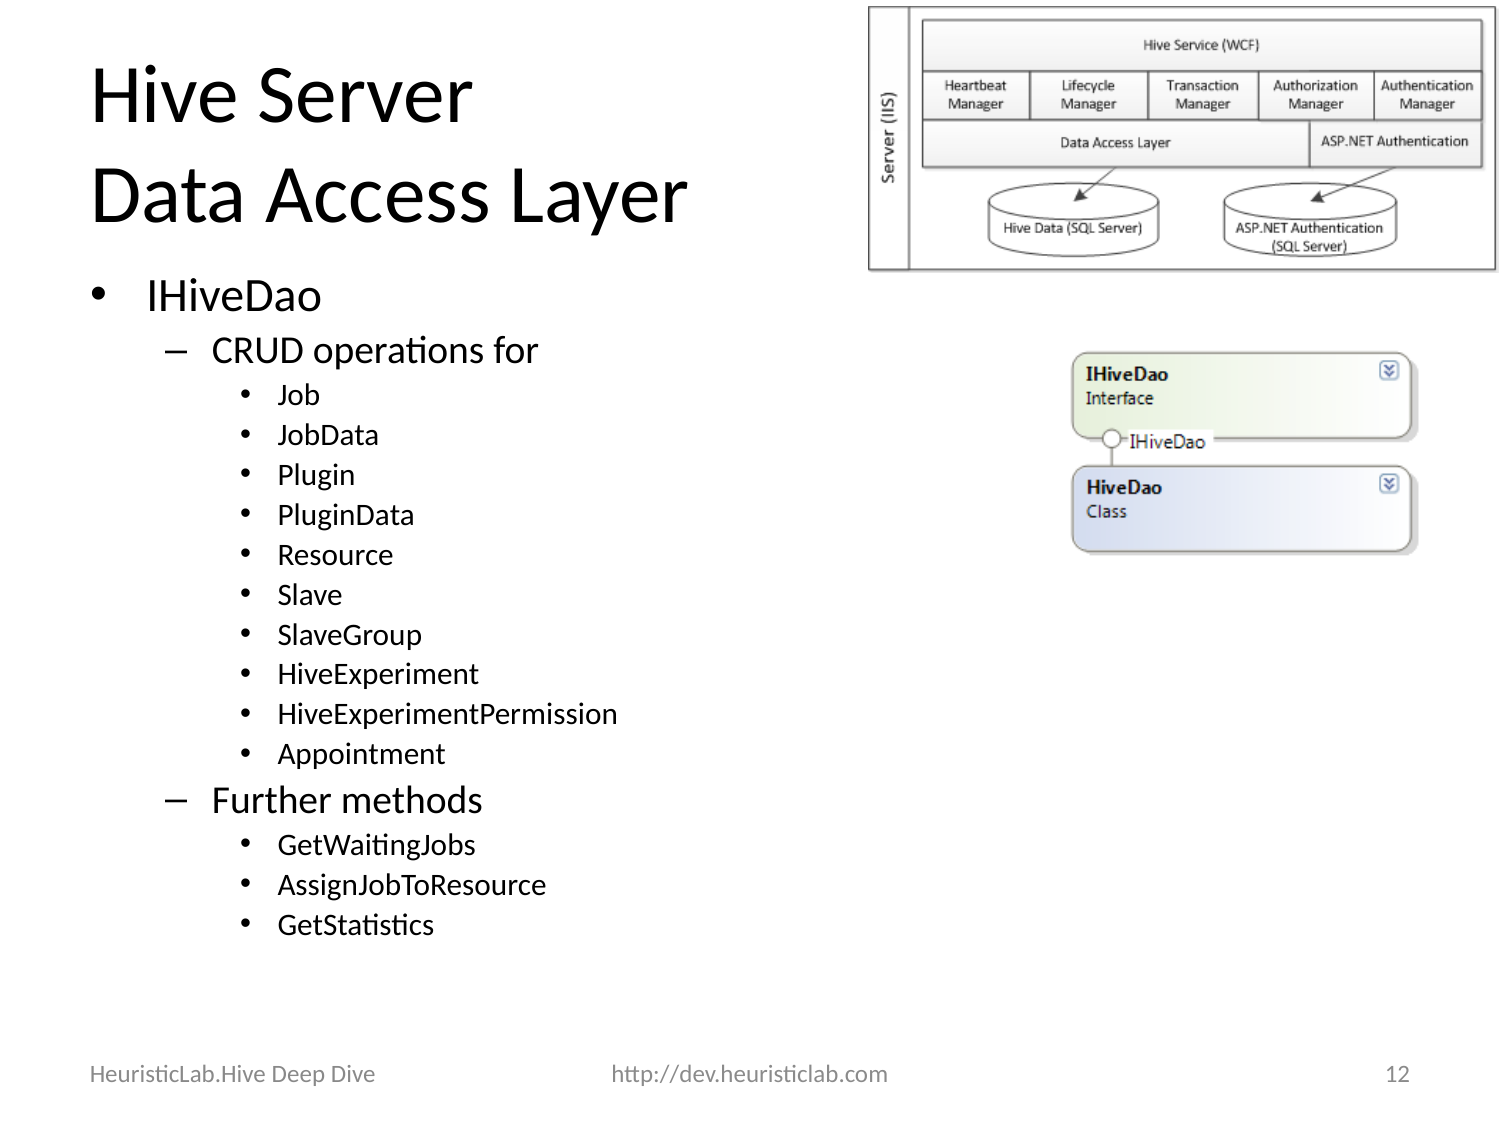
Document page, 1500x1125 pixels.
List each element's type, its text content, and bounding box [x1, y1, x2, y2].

text_box 12 [1074, 1042, 1425, 1103]
picture [1056, 337, 1425, 565]
picture [867, 6, 1499, 273]
list IHiveDao CRUD operations for Job JobData Plugin PluginData Resource Slave SlaveGroup HiveExperiment HiveExperimentPermission Appointment Further methods GetWaitingJobs AssignJobToResource GetStatistics [74, 262, 1426, 1006]
title Hive Server Data Access Layer [74, 44, 862, 233]
text_box http://dev.heuristiclab.com [512, 1042, 988, 1103]
text_box HeuristicLab.Hive Deep Dive [75, 1042, 425, 1103]
